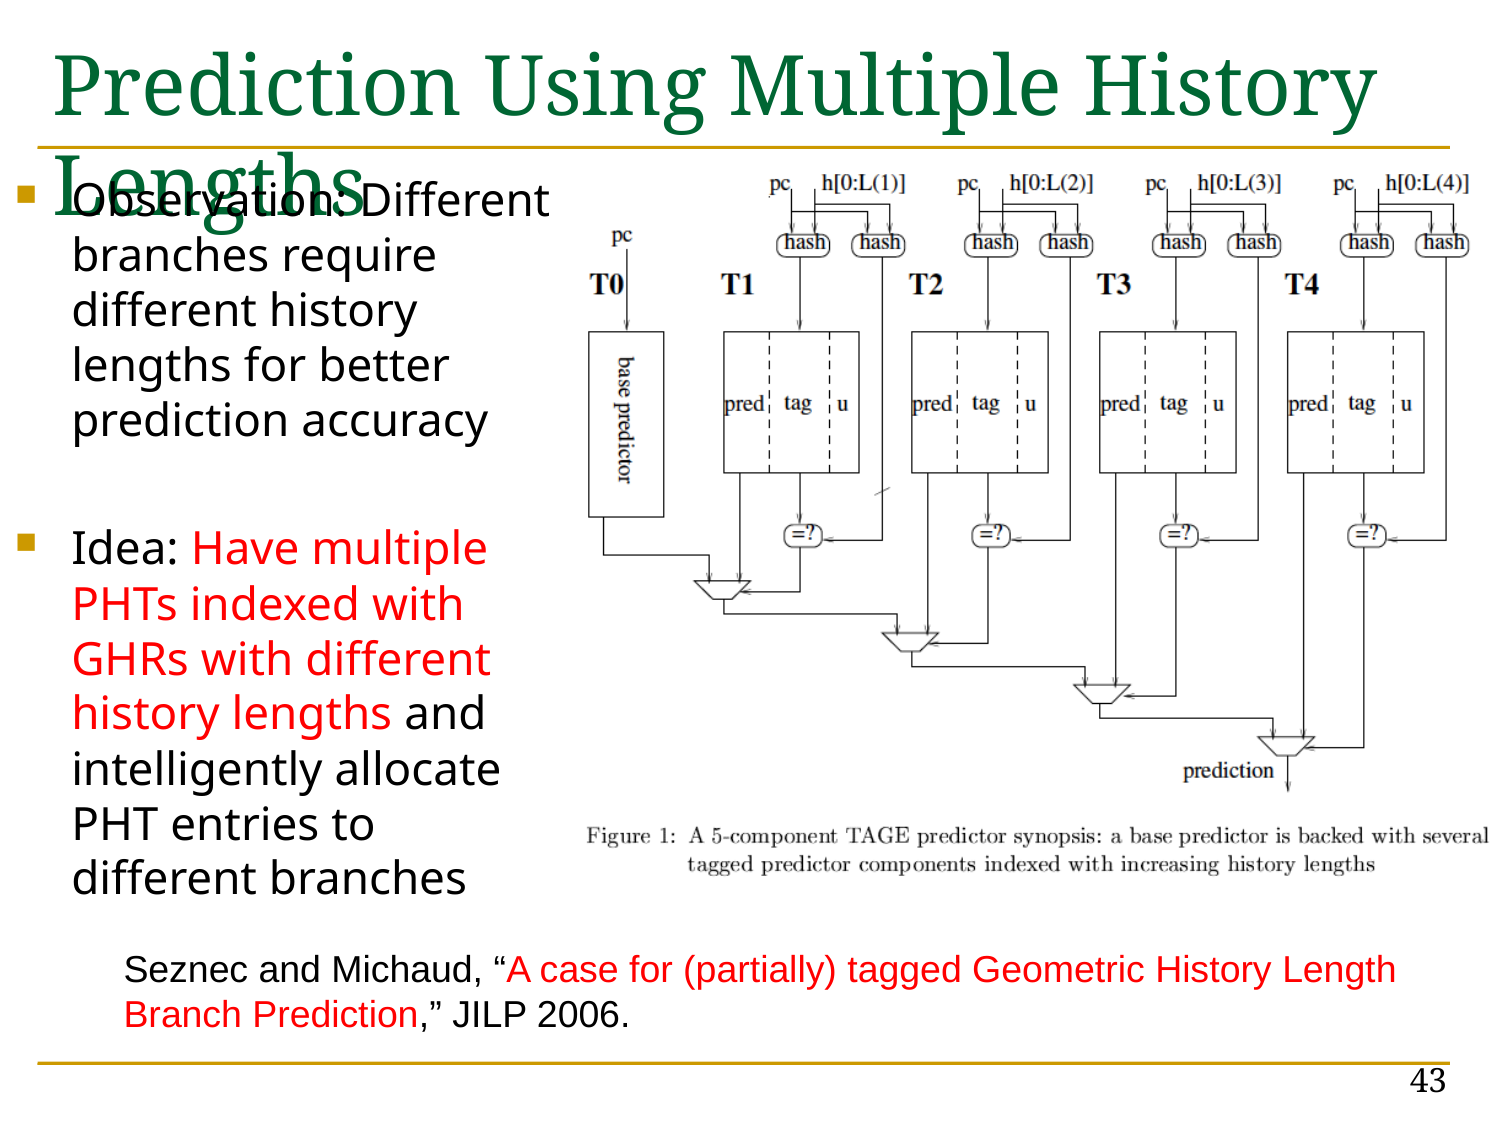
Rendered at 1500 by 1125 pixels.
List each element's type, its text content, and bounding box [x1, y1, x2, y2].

slide_number 43 [1111, 1036, 1462, 1112]
list Observation: Different branches require different history lengths for better prediction accuracy Idea: Have multiple PHTs indexed with GHRs with different history lengths and intelligently allocate PHT entries to different branches [0, 163, 575, 1016]
title Prediction Using Multiple History Lengths [37, 24, 1450, 163]
picture [549, 162, 1500, 888]
text_box Seznec and Michaud, “A case for (partially) tagged Geometric History Length Branch Prediction,” JILP 2006. [108, 937, 1423, 1043]
